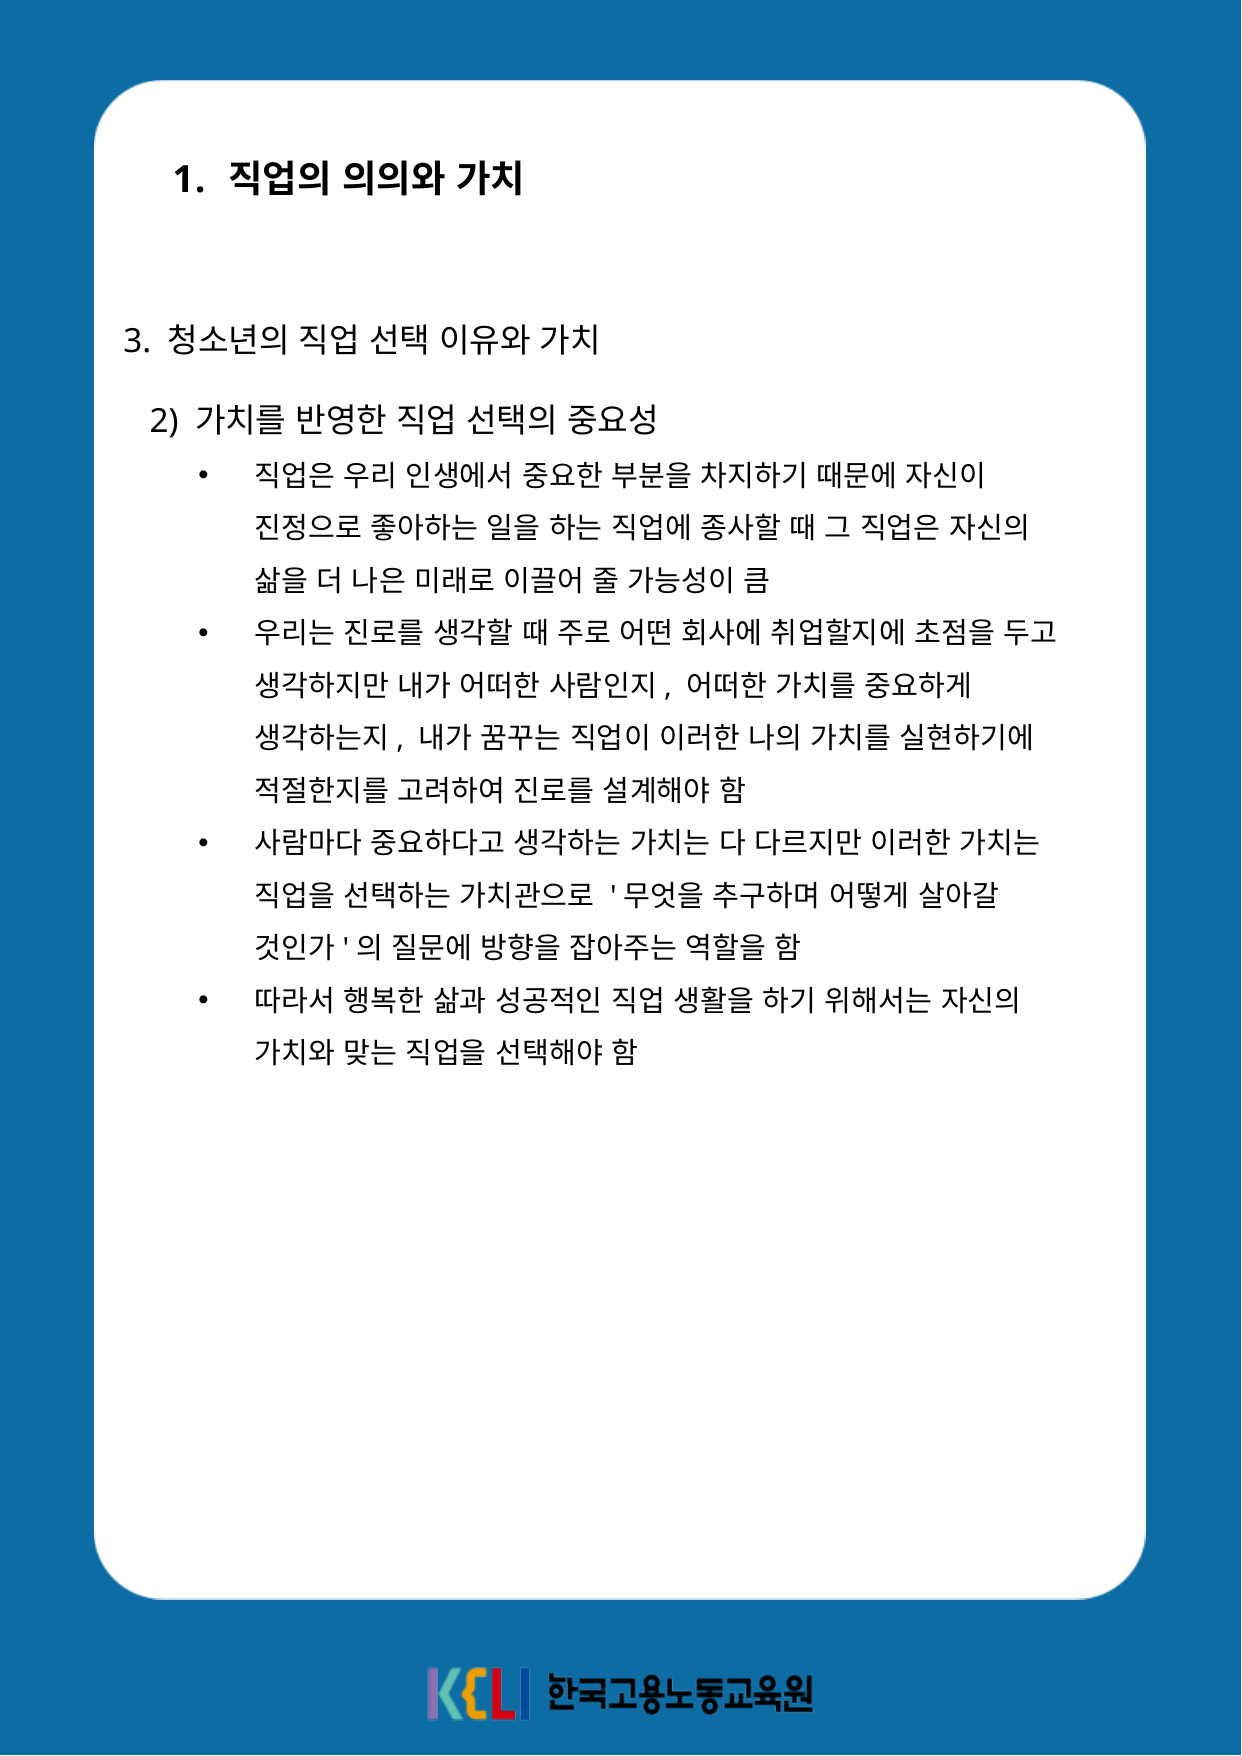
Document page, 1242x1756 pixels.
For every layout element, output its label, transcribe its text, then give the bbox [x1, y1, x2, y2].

text_box 직업의 의의와 가치 [170, 152, 1144, 200]
picture [0, 0, 1241, 1755]
text_box 3. 청소년의 직업 선택 이유와 가치 2) 가치를 반영한 직업 선택의 중요성 직업은 우리 인생에서 중요한 부분을 차지하기 때문에 자신이 진정으로 좋아하는 일을 하는 직업에 종사할 때 그 직업은 자신의 삶을 더 나은 미래로 이끌어 줄 가능성이 큼 우리는 진로를 생각할 때 주로 어떤 회사에 취업할지에 초점을 두고 생각하지만 내가 어떠한 사람인지, 어떠한 가치를 중요하게 생각하는지, 내가 꿈꾸는 직업이 이러한 나의 가치를 실현하기에 적절한지를 고려하여 진로를 설계해야 함 사람마다 중요하다고 생각하는 가치는 다 다르지만 이러한 가치는 직업을 선택하는 가치관으로 '무엇을 추구하며 어떻게 살아갈 것인가'의 질문에 방향을 잡아주는 역할을 함 따라서 행복한 삶과 성공적인 직업 생활을 하기 위해서는 자신의 가치와 맞는 직업을 선택해야 함 [95, 277, 1084, 1070]
